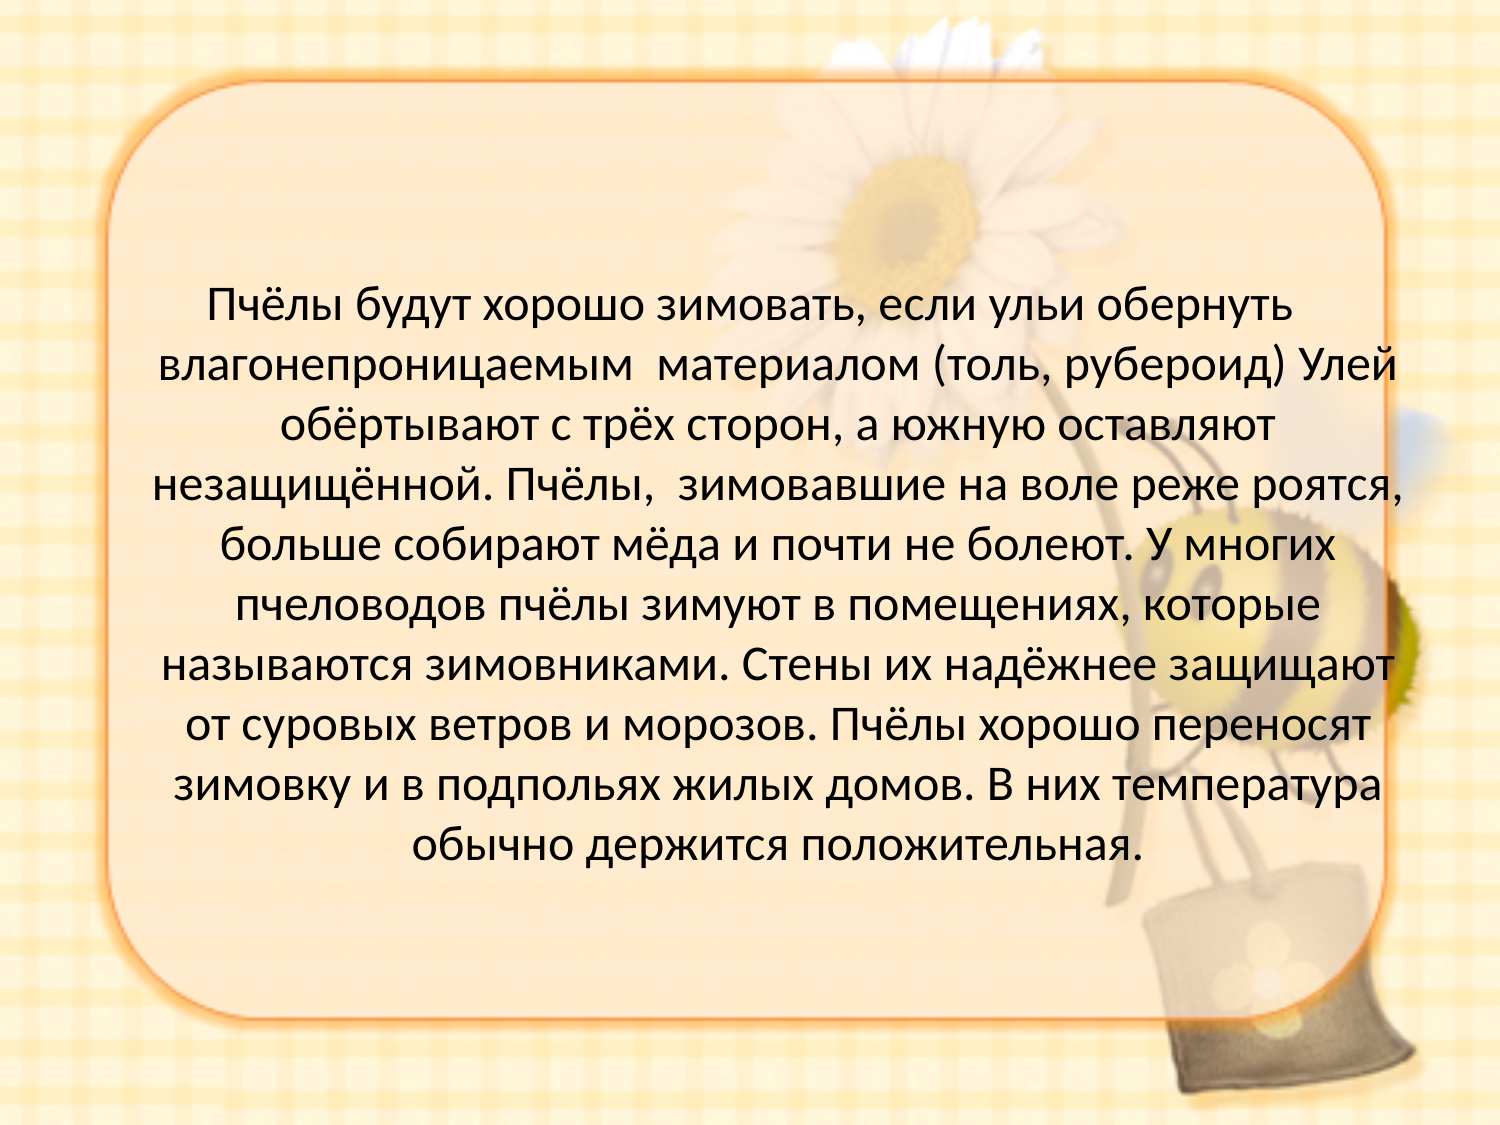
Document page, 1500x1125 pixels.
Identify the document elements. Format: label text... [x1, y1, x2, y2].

list Пчёлы будут хорошо зимовать, если ульи обернуть влагонепроницаемым материалом (толь, рубероид) Улей обёртывают с трёх сторон, а южную оставляют незащищённой. Пчёлы, зимовавшие на воле реже роятся, больше собирают мёда и почти не болеют. У многих пчеловодов пчёлы зимуют в помещениях, которые называются зимовниками. Стены их надёжнее защищают от суровых ветров и морозов. Пчёлы хорошо переносят зимовку и в подпольях жилых домов. В них температура обычно держится положительная. [75, 262, 1425, 1005]
picture [0, 0, 1500, 1125]
